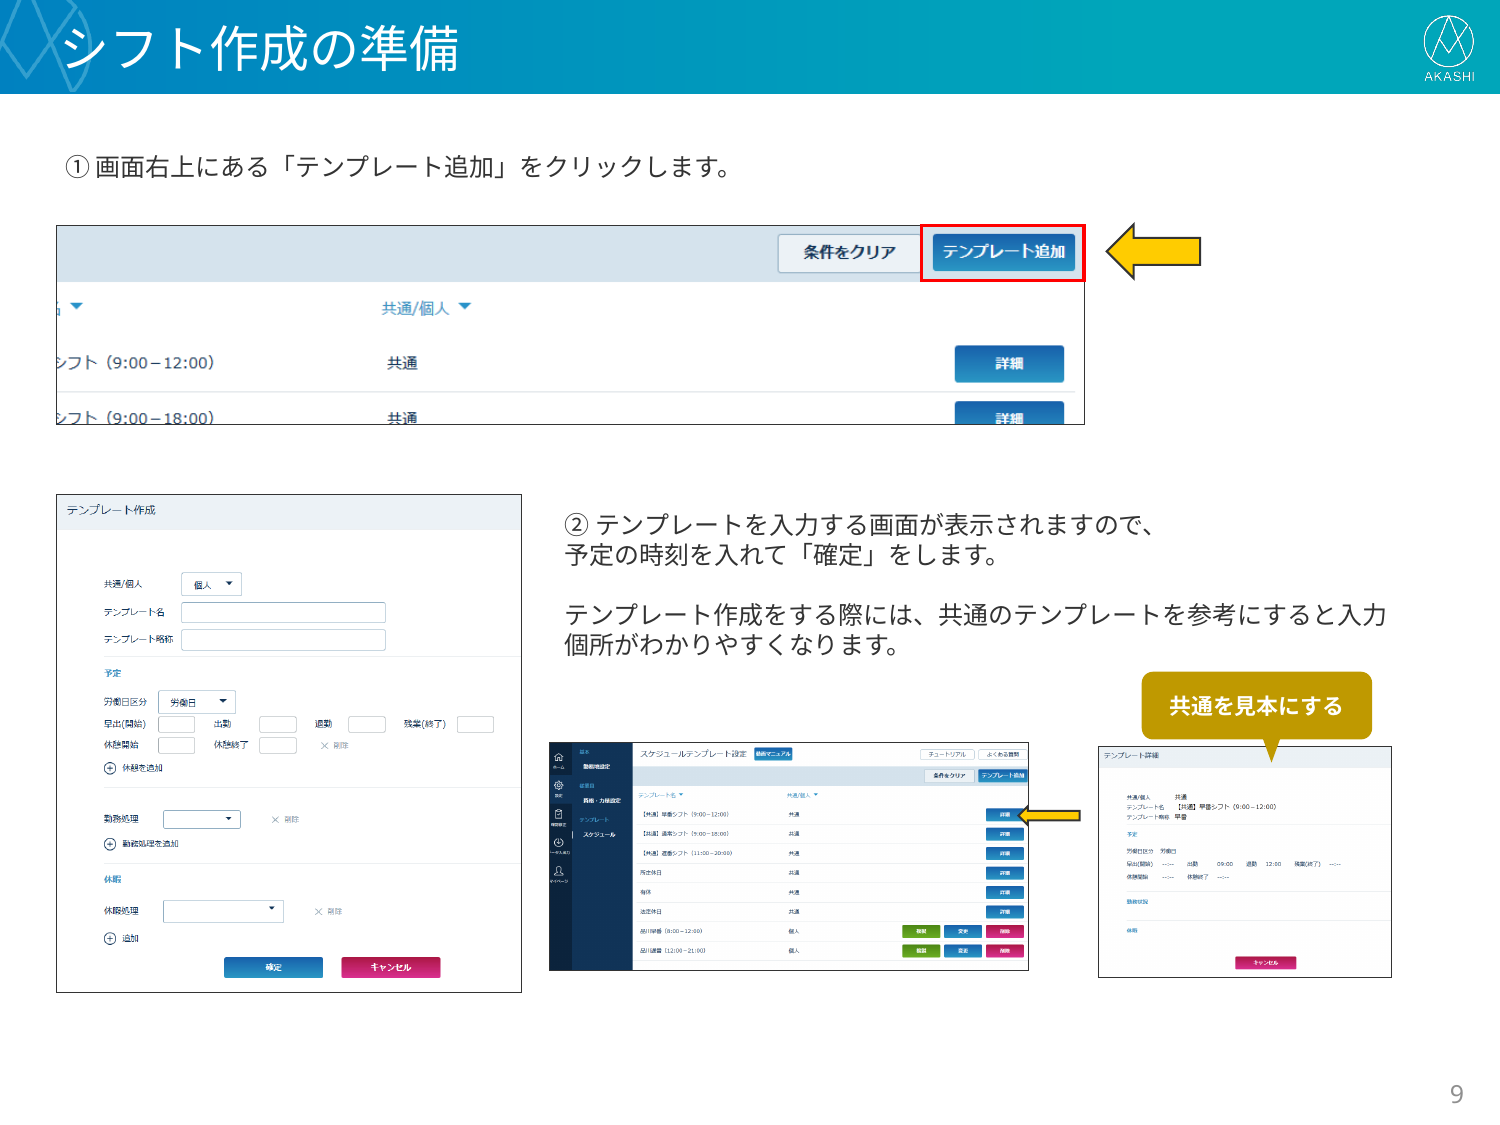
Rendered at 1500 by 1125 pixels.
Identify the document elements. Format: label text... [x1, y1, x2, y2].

picture [1098, 746, 1392, 978]
slide_number 8 [1141, 1065, 1480, 1125]
picture [549, 742, 1029, 971]
text_box ①画面右上にある「テンプレート追加」をクリックします。 [50, 144, 1450, 189]
text_box [1029, 809, 1081, 822]
title シフト作成の準備 [44, 0, 1393, 92]
text_box [1105, 221, 1202, 281]
picture [56, 225, 1085, 425]
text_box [1141, 671, 1373, 763]
text_box ②テンプレートを入力する画面が表示されますので、 予定の時刻を入れて「確定」をします。 テンプレート作成をする際には、共通のテンプレートを参考にすると入力個所がわかりやすくなります。 [549, 502, 1421, 667]
picture [1416, 7, 1481, 89]
picture [56, 494, 522, 992]
